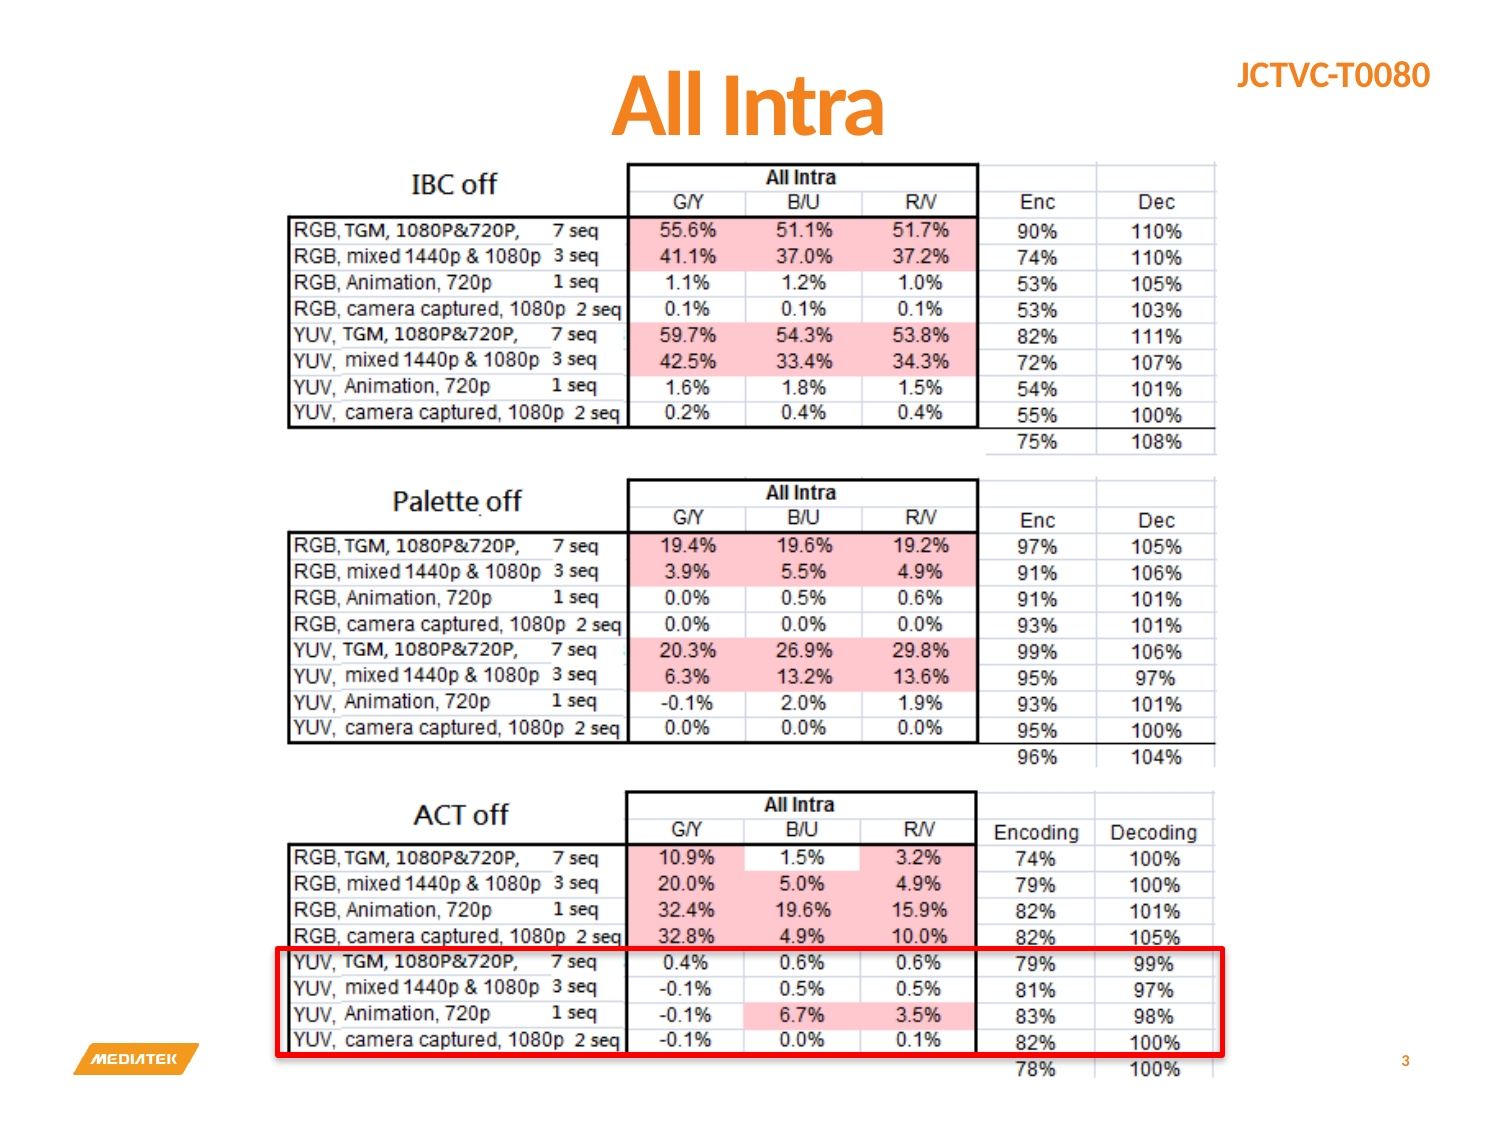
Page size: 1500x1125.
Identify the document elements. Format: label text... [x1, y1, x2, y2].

picture [280, 160, 1220, 1083]
title All Intra [75, 57, 1425, 244]
picture [73, 1043, 199, 1075]
slide_number 3 [1251, 1029, 1425, 1090]
